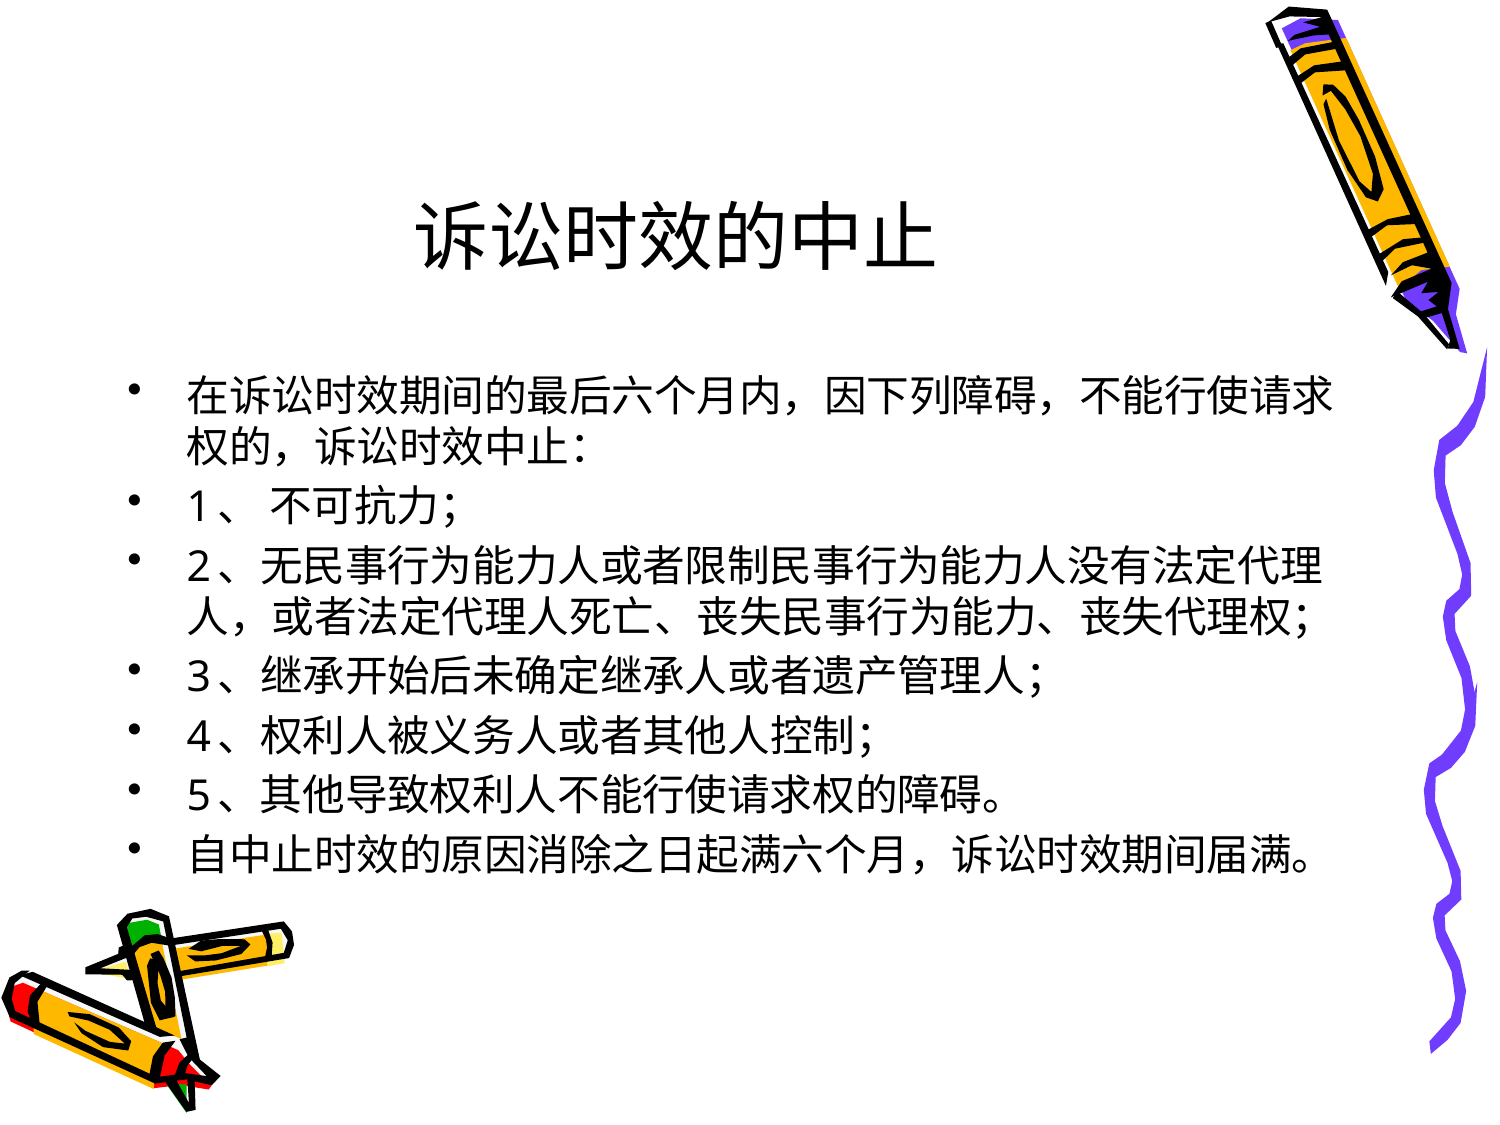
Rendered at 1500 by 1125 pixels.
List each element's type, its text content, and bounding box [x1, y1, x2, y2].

list 在诉讼时效期间的最后六个月内，因下列障碍，不能行使请求权的，诉讼时效中止： 1、 不可抗力； 2、无民事行为能力人或者限制民事行为能力人没有法定代理人，或者法定代理人死亡、丧失民事行为能力、丧失代理权； 3、继承开始后未确定继承人或者遗产管理人； 4、权利人被义务人或者其他人控制； 5、其他导致权利人不能行使请求权的障碍。 自中止时效的原因消除之日起满六个月，诉讼时效期间届满。 [112, 299, 1376, 901]
title 诉讼时效的中止 [112, 24, 1240, 288]
